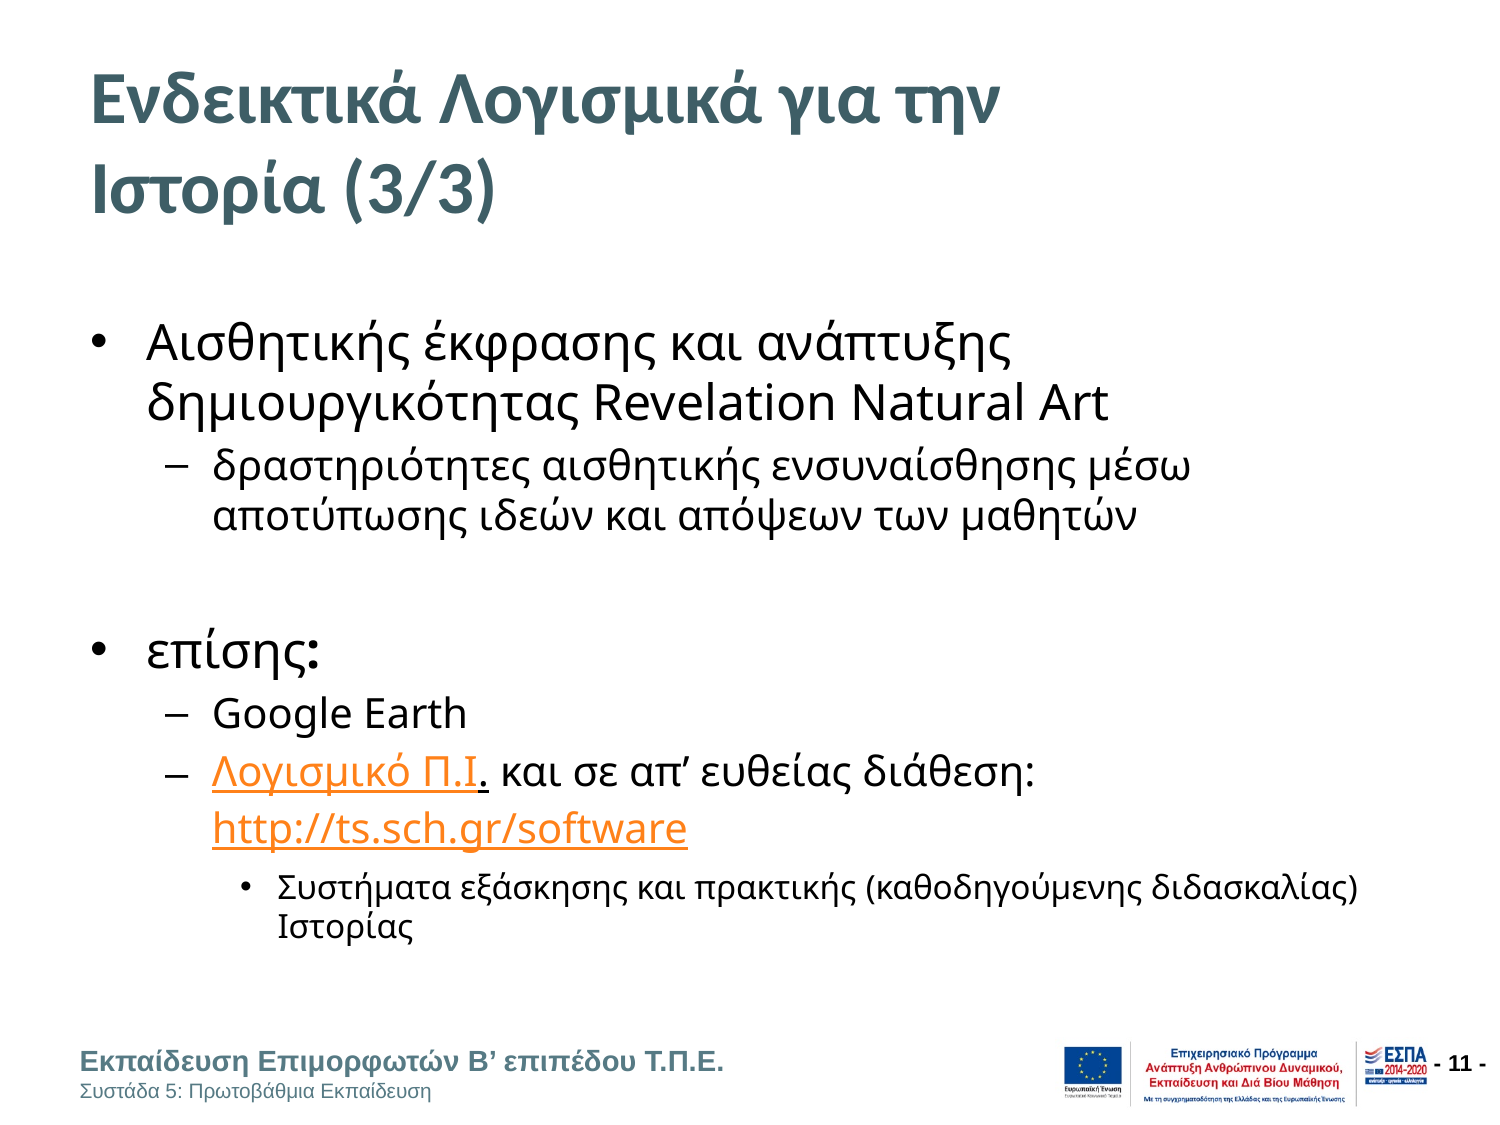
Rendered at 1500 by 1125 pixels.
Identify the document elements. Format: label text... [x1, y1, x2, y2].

list Αισθητικής έκφρασης και ανάπτυξης δημιουργικότητας Revelation Natural Art δραστηριότητες αισθητικής ενσυναίσθησης μέσω αποτύπωσης ιδεών και απόψεων των μαθητών επίσης: Google Earth Λογισμικό Π.Ι. και σε απ’ ευθείας διάθεση: http://ts.sch.gr/software Συστήματα εξάσκησης και πρακτικής (καθοδηγούμενης διδασκαλίας) Ιστορίας [75, 302, 1425, 1024]
title Ενδεικτικά Λογισμικά για την Ιστορία (3/3) [75, 45, 1247, 233]
picture [1055, 1037, 1436, 1111]
